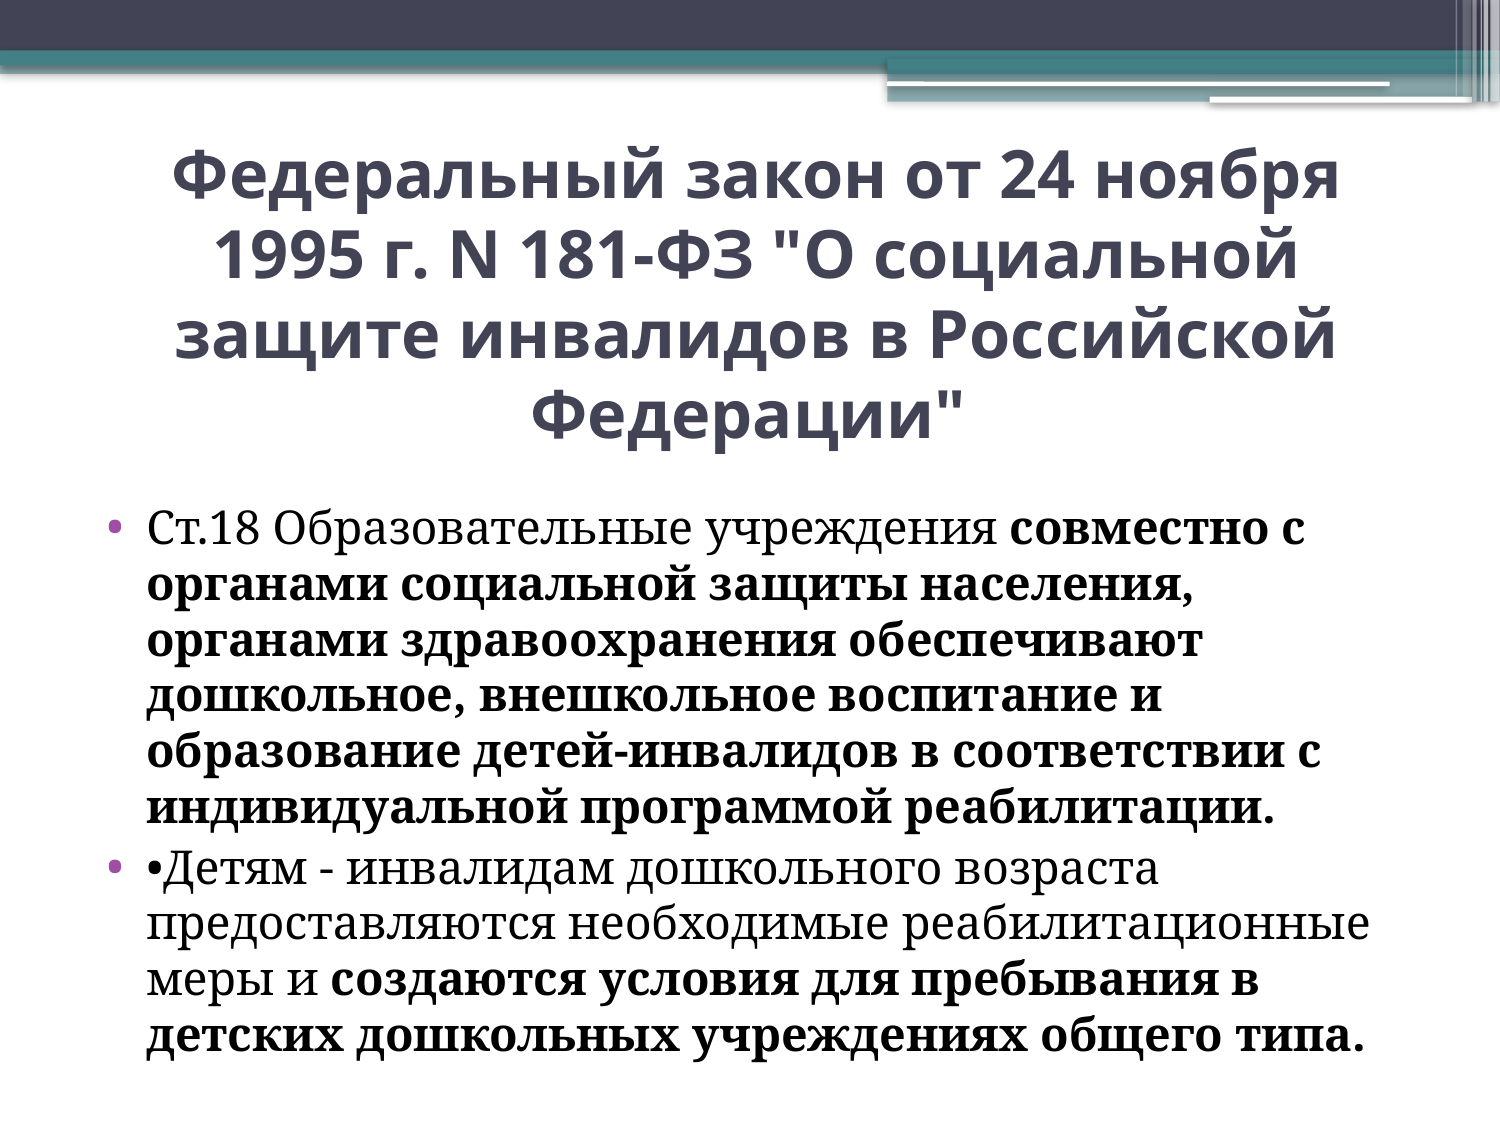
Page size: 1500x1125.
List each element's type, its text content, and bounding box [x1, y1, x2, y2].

title Федеральный закон от 24 ноября 1995 г. N 181-ФЗ "О социальной защите инвалидов в Российской Федерации" [82, 140, 1432, 364]
list Ст.18 Образовательные учреждения совместно с органами социальной защиты населения, органами здравоохранения обеспечивают дошкольное, внешкольное воспитание и образование детей-инвалидов в соответствии с индивидуальной программой реабилитации. •Детям - инвалидам дошкольного возраста предоставляются необходимые реабилитационные меры и создаются условия для пребывания в детских дошкольных учреждениях общего типа. [75, 368, 1425, 1079]
